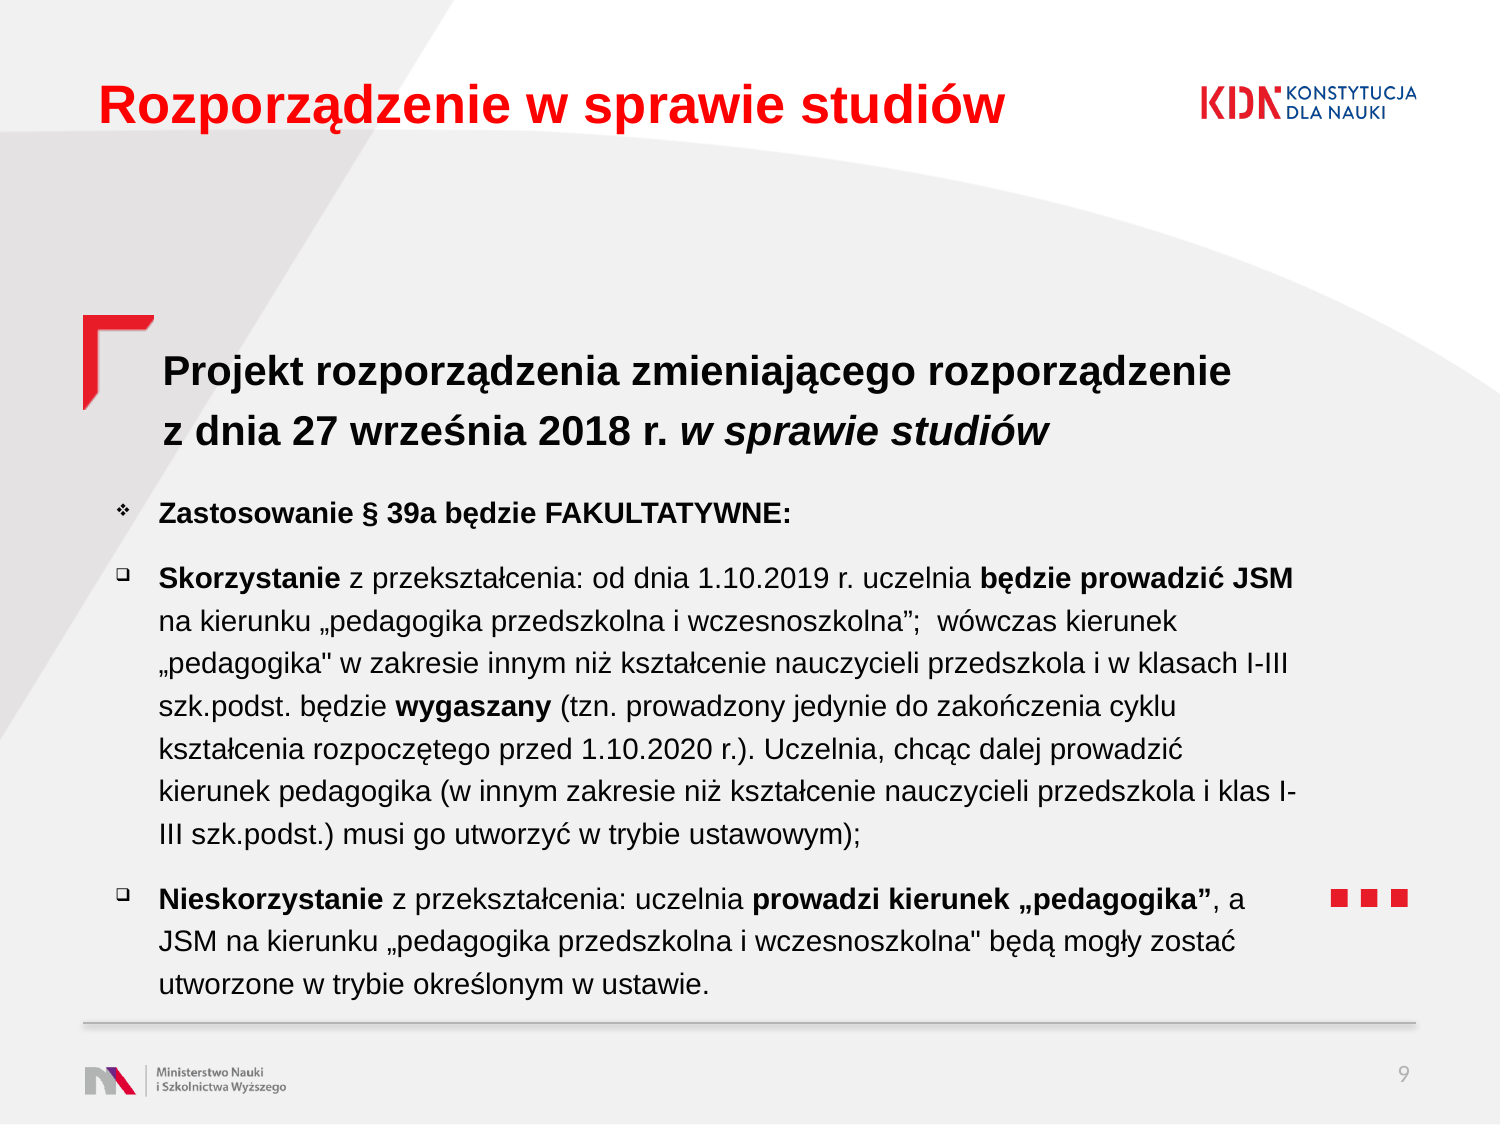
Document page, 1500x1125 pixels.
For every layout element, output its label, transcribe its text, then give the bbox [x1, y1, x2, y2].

list Zastosowanie § 39a będzie FAKULTATYWNE: Skorzystanie z przekształcenia: od dnia 1.10.2019 r. uczelnia będzie prowadzić JSM na kierunku „pedagogika przedszkolna i wczesnoszkolna”; wówczas kierunek „pedagogika" w zakresie innym niż kształcenie nauczycieli przedszkola i w klasach I-III szk.podst. będzie wygaszany (tzn. prowadzony jedynie do zakończenia cyklu kształcenia rozpoczętego przed 1.10.2020 r.). Uczelnia, chcąc dalej prowadzić kierunek pedagogika (w innym zakresie niż kształcenie nauczycieli przedszkola i klas I-III szk.podst.) musi go utworzyć w trybie ustawowym); Nieskorzystanie z przekształcenia: uczelnia prowadzi kierunek „pedagogika”, a JSM na kierunku „pedagogika przedszkolna i wczesnoszkolna" będą mogły zostać utworzone w trybie określonym w ustawie. [100, 479, 1317, 1012]
slide_number 9 [1074, 1042, 1425, 1103]
list Projekt rozporządzenia zmieniającego rozporządzenie z dnia 27 września 2018 r. w sprawie studiów [147, 326, 1253, 408]
title Rozporządzenie w sprawie studiów [83, 74, 1170, 143]
picture [0, 0, 1500, 1125]
